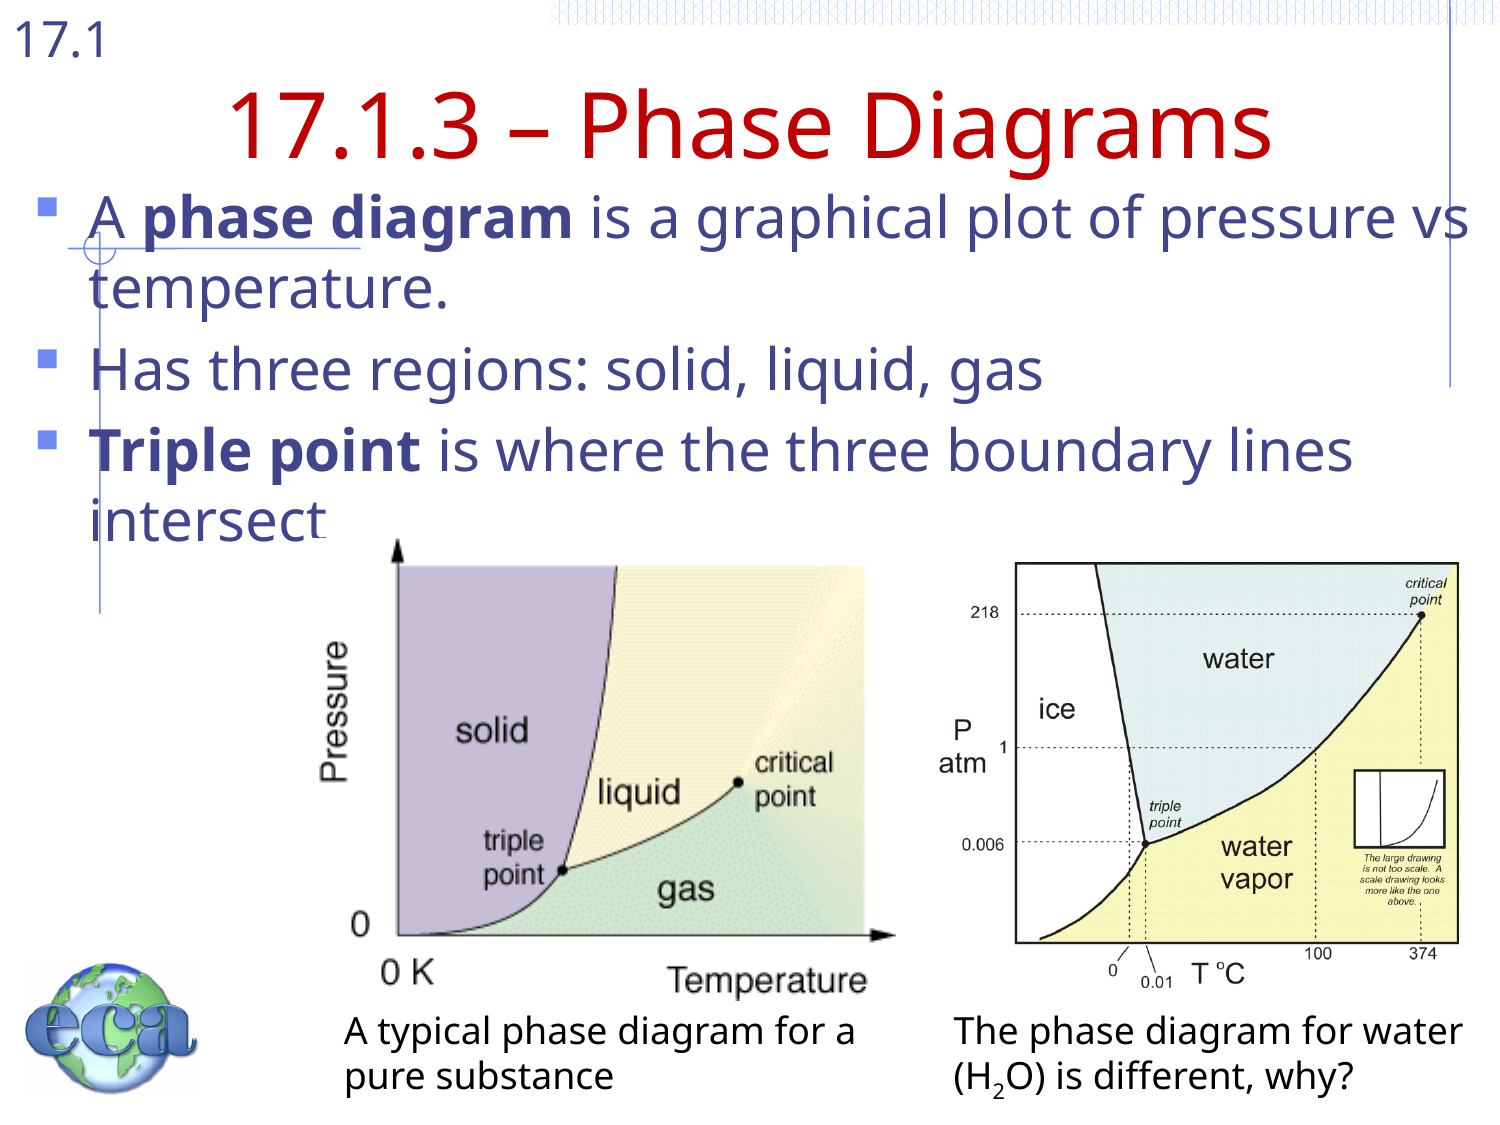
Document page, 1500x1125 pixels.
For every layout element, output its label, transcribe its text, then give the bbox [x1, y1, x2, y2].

picture [312, 538, 897, 1001]
picture [23, 960, 200, 1096]
picture [938, 562, 1459, 989]
text_box The phase diagram for water (H2O) is different, why? [938, 1000, 1500, 1111]
title 17.1.3 – Phase Diagrams [17, 49, 1483, 172]
text_box A typical phase diagram for a pure substance [329, 1009, 896, 1105]
list A phase diagram is a graphical plot of pressure vs temperature. Has three regions: solid, liquid, gas Triple point is where the three boundary lines intersect [17, 172, 1500, 894]
